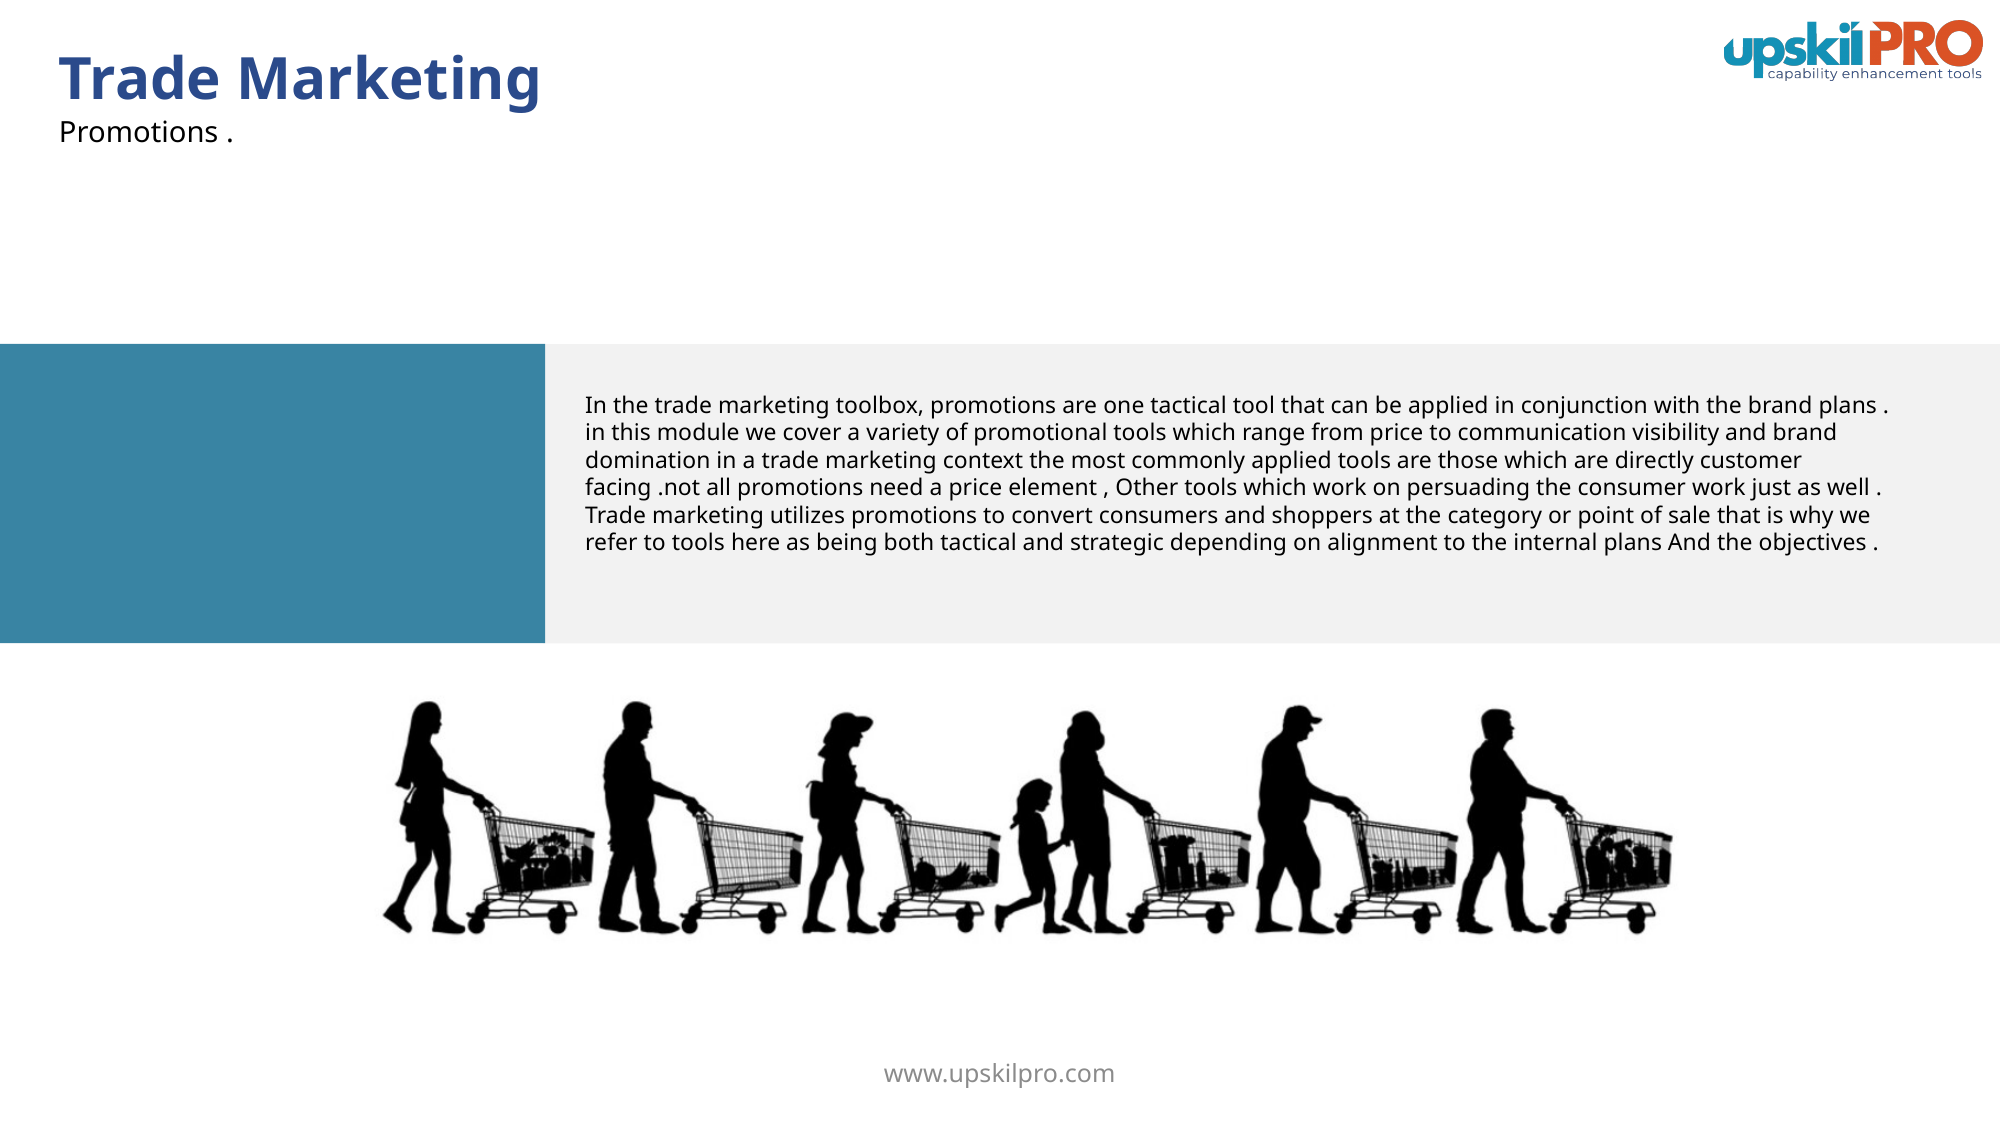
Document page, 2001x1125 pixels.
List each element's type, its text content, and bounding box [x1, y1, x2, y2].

picture [366, 687, 1687, 952]
text_box [546, 344, 2000, 644]
text_box In the trade marketing toolbox, promotions are one tactical tool that can be applied in conjunction with the brand plans . in this module we cover a variety of promotional tools which range from price to communication visibility and brand domination in a trade marketing context the most commonly applied tools are those which are directly customer facing .not all promotions need a price element , Other tools which work on persuading the consumer work just as well . Trade marketing utilizes promotions to convert consumers and shoppers at the category or point of sale that is why we refer to tools here as being both tactical and strategic depending on alignment to the internal plans And the objectives . [570, 382, 1936, 563]
footer www.upskilpro.com [662, 1042, 1338, 1103]
text_box Trade Marketing Promotions . [44, 34, 1349, 157]
text_box [0, 343, 546, 644]
picture [1724, 20, 1983, 81]
